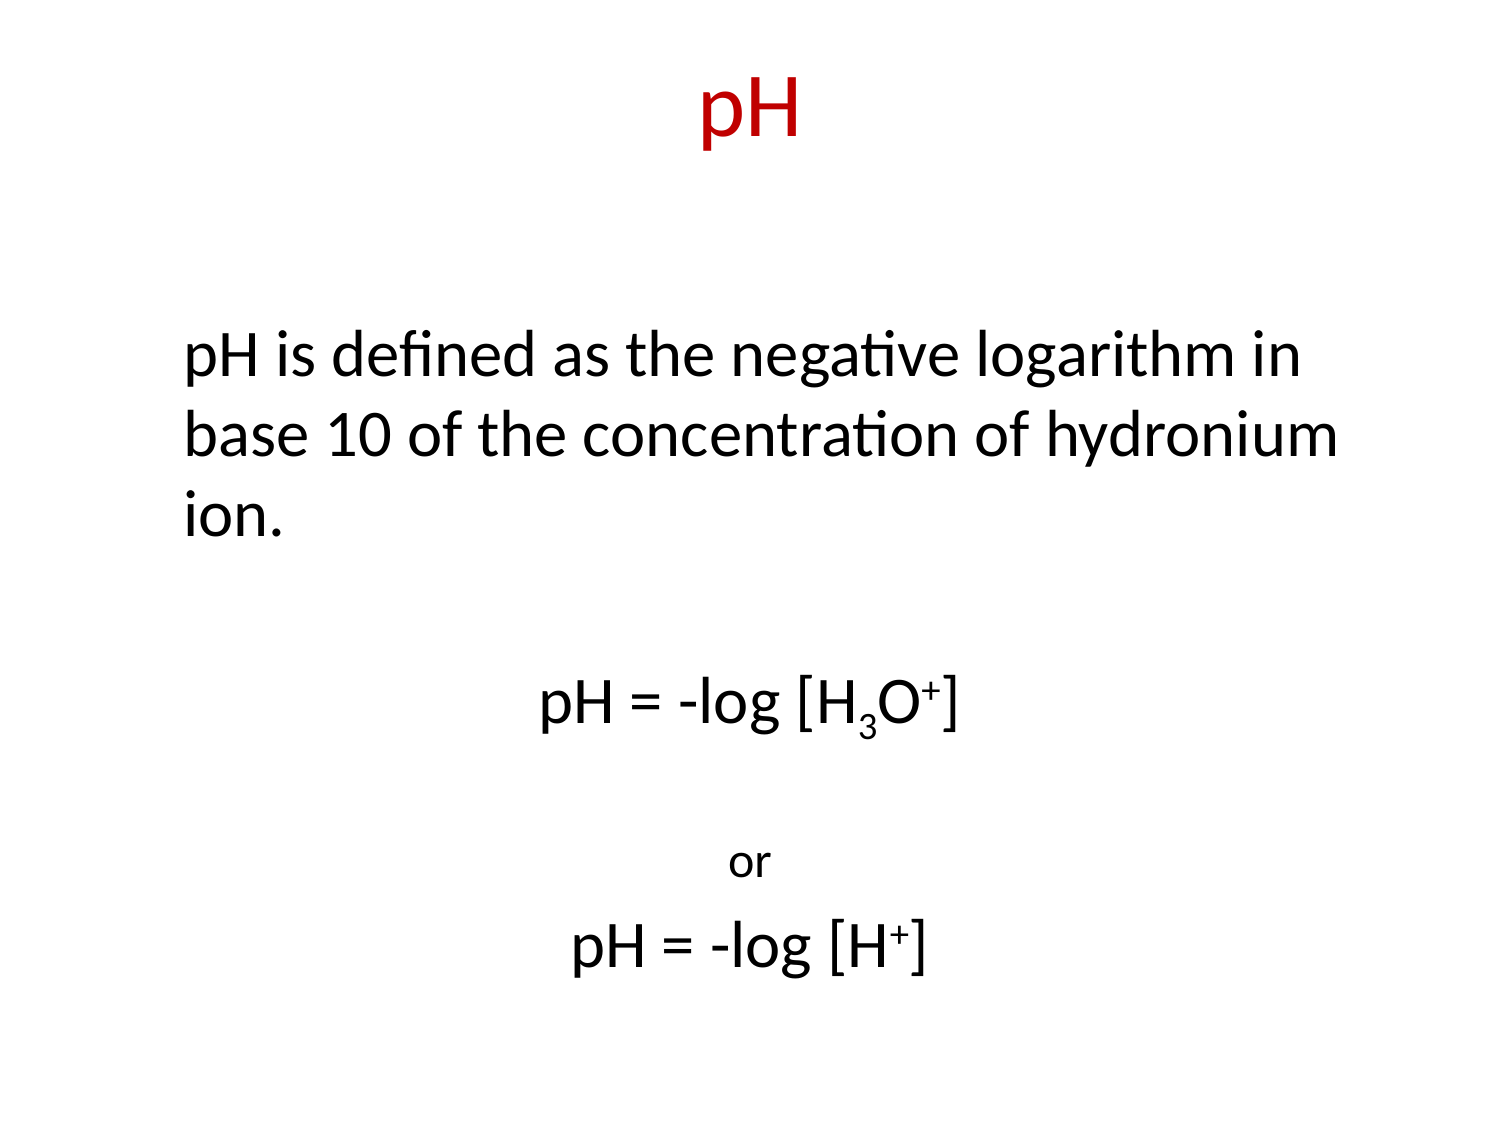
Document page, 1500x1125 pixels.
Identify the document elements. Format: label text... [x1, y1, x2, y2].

text_box pH is defined as the negative logarithm in base 10 of the concentration of hydronium ion. pH = -log [H3O+] or pH = -log [H+] [112, 302, 1388, 978]
text_box pH [0, 37, 1500, 225]
